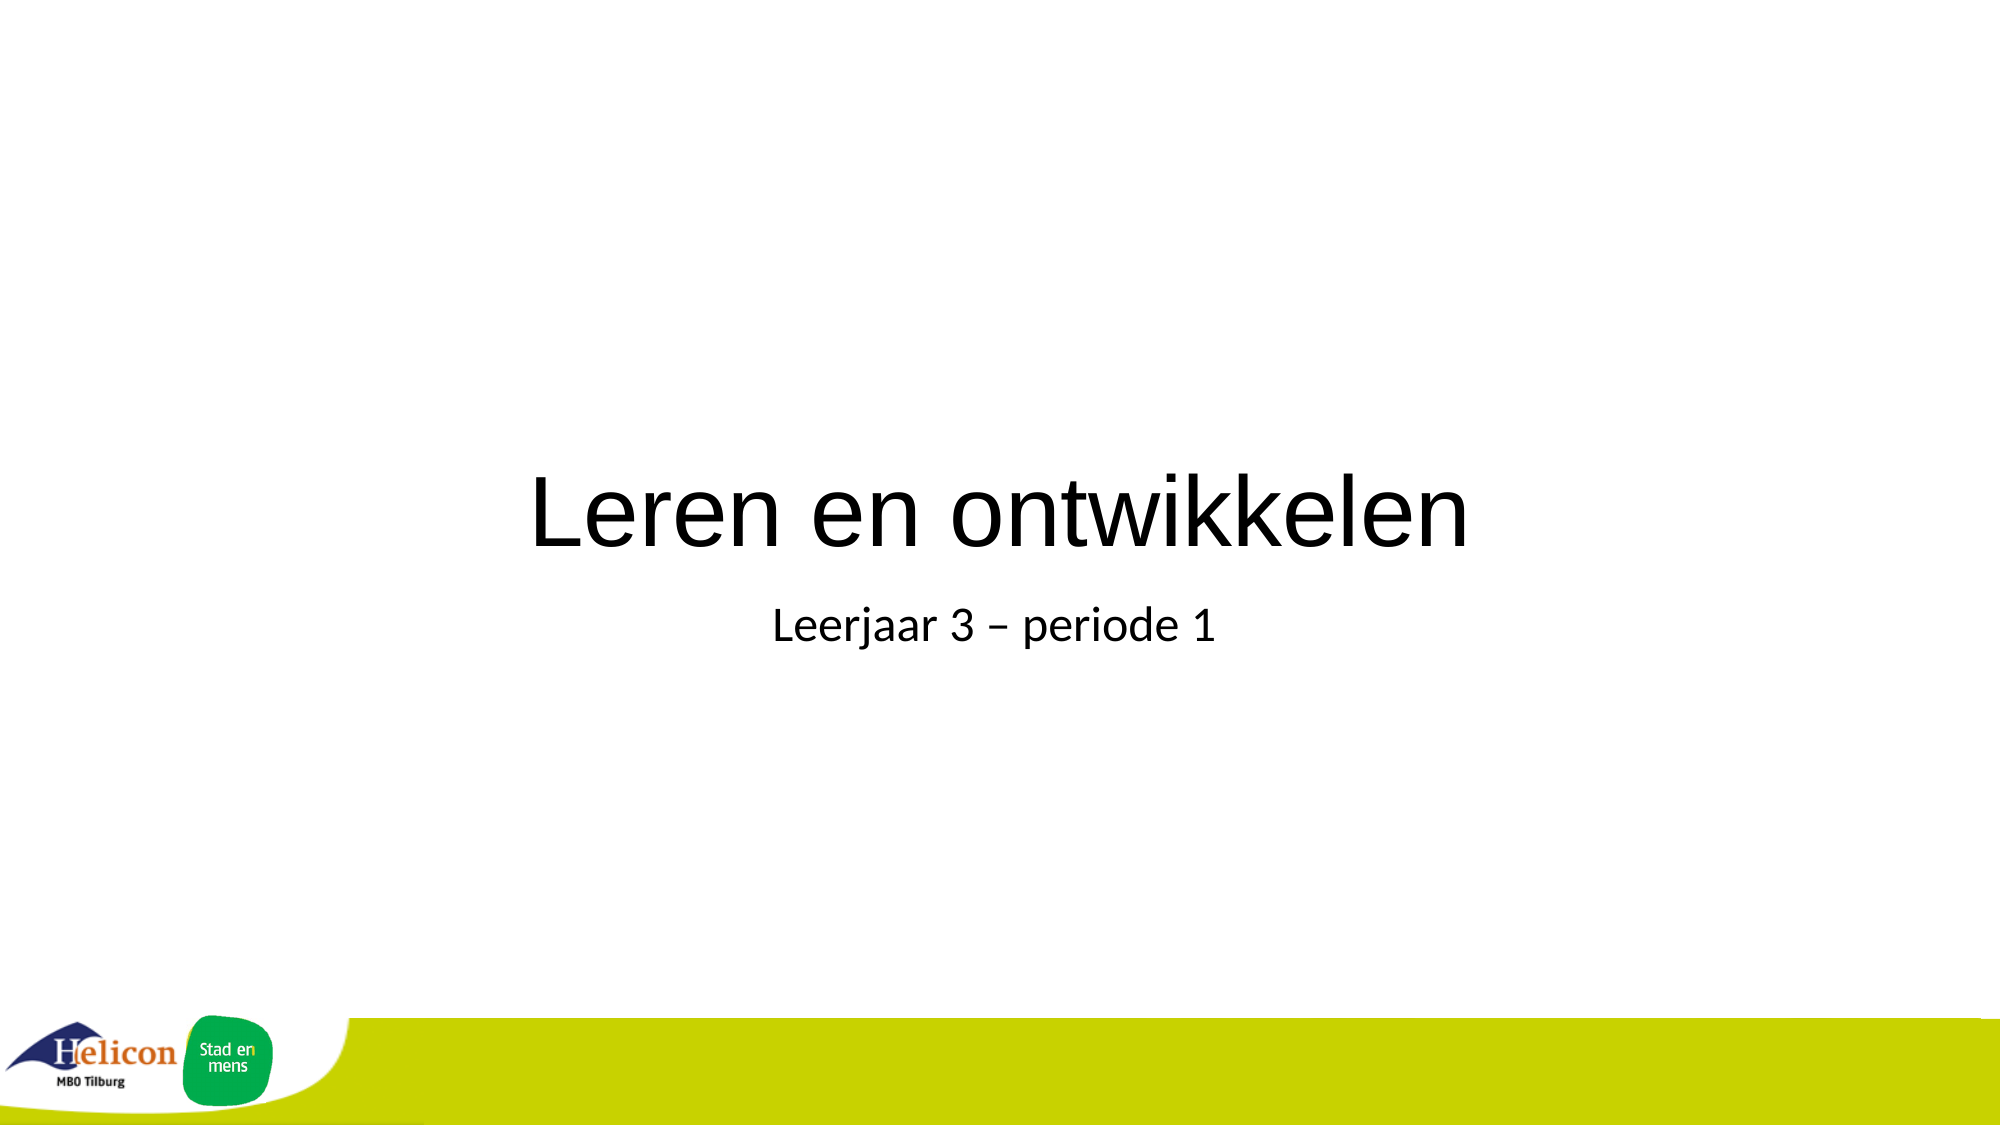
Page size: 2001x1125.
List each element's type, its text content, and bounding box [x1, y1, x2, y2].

picture [0, 1013, 424, 1125]
subtitle Leerjaar 3 – periode 1 [249, 590, 1751, 863]
title Leren en ontwikkelen [249, 183, 1751, 576]
